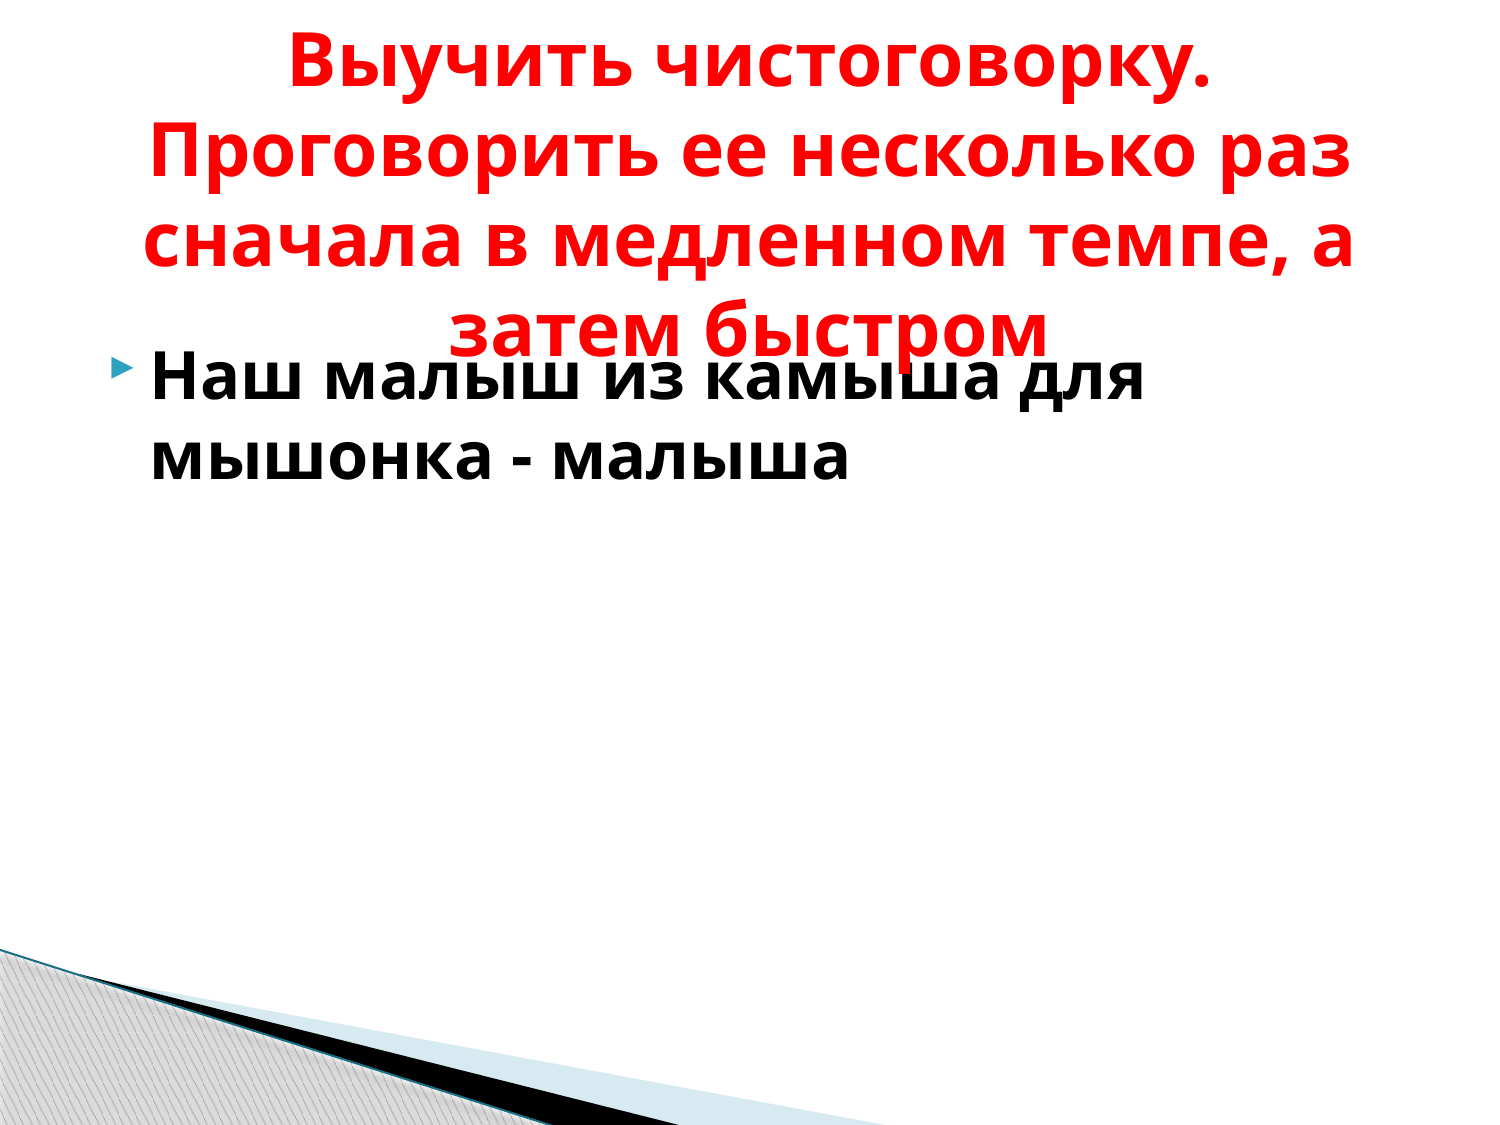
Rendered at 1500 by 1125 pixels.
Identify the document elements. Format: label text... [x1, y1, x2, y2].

title Выучить чистоговорку. Проговорить ее несколько раз сначала в медленном темпе, а затем быстром [75, 45, 1425, 338]
list Наш малыш из камыша для мышонка - малыша [75, 338, 1425, 986]
